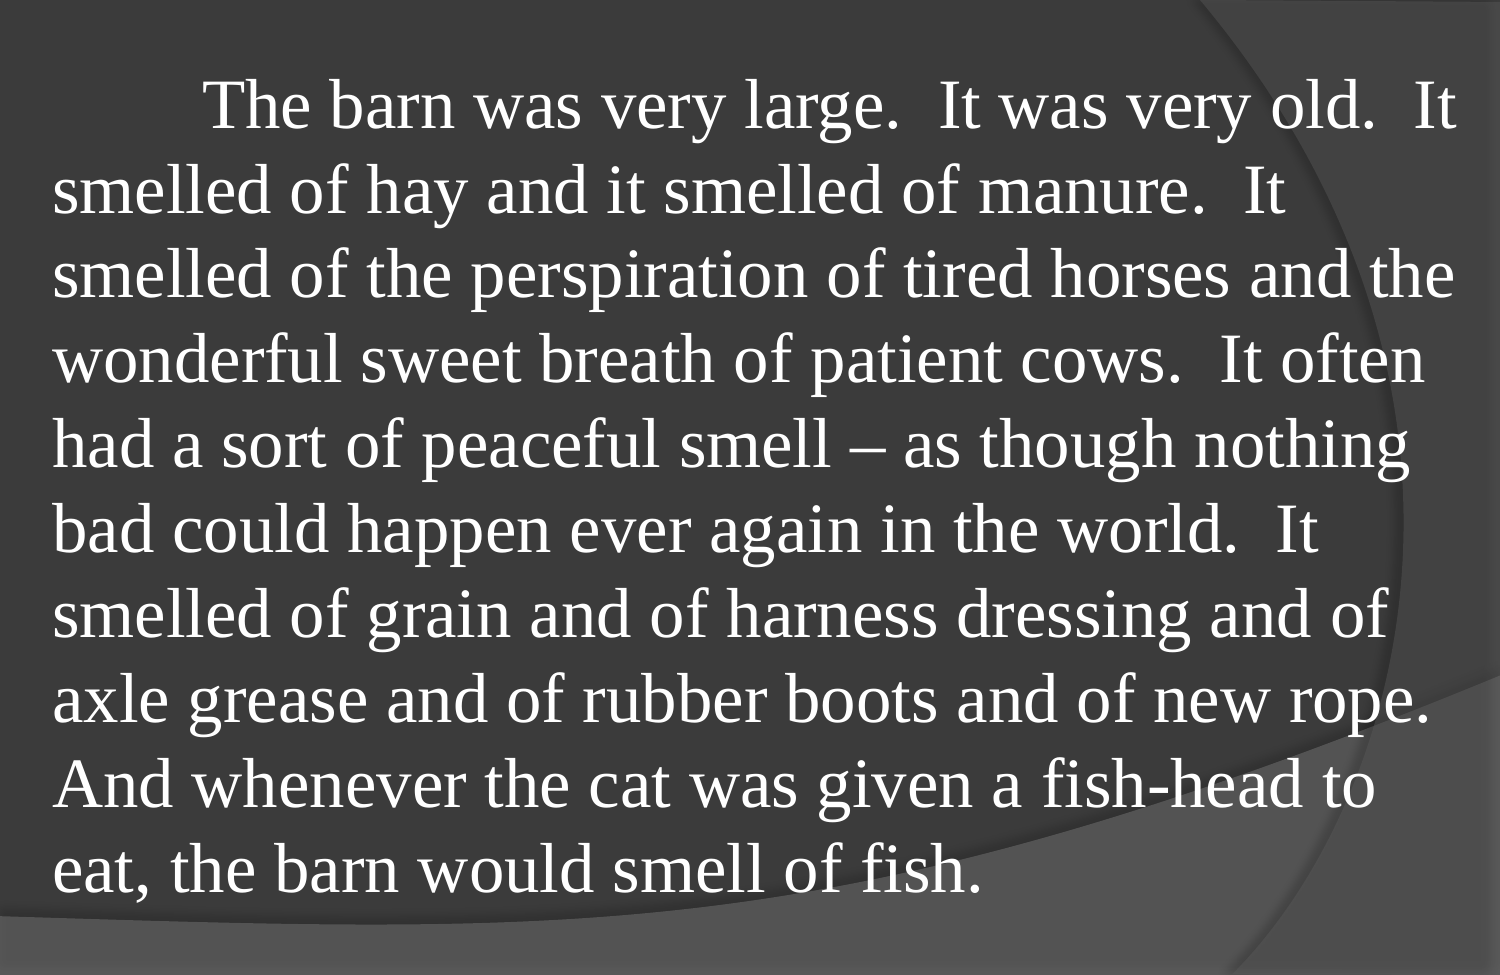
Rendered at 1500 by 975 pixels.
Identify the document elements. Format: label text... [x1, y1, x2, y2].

text_box The barn was very large. It was very old. It smelled of hay and it smelled of manure. It smelled of the perspiration of tired horses and the wonderful sweet breath of patient cows. It often had a sort of peaceful smell – as though nothing bad could happen ever again in the world. It smelled of grain and of harness dressing and of axle grease and of rubber boots and of new rope. And whenever the cat was given a fish-head to eat, the barn would smell of fish. [37, 49, 1500, 914]
